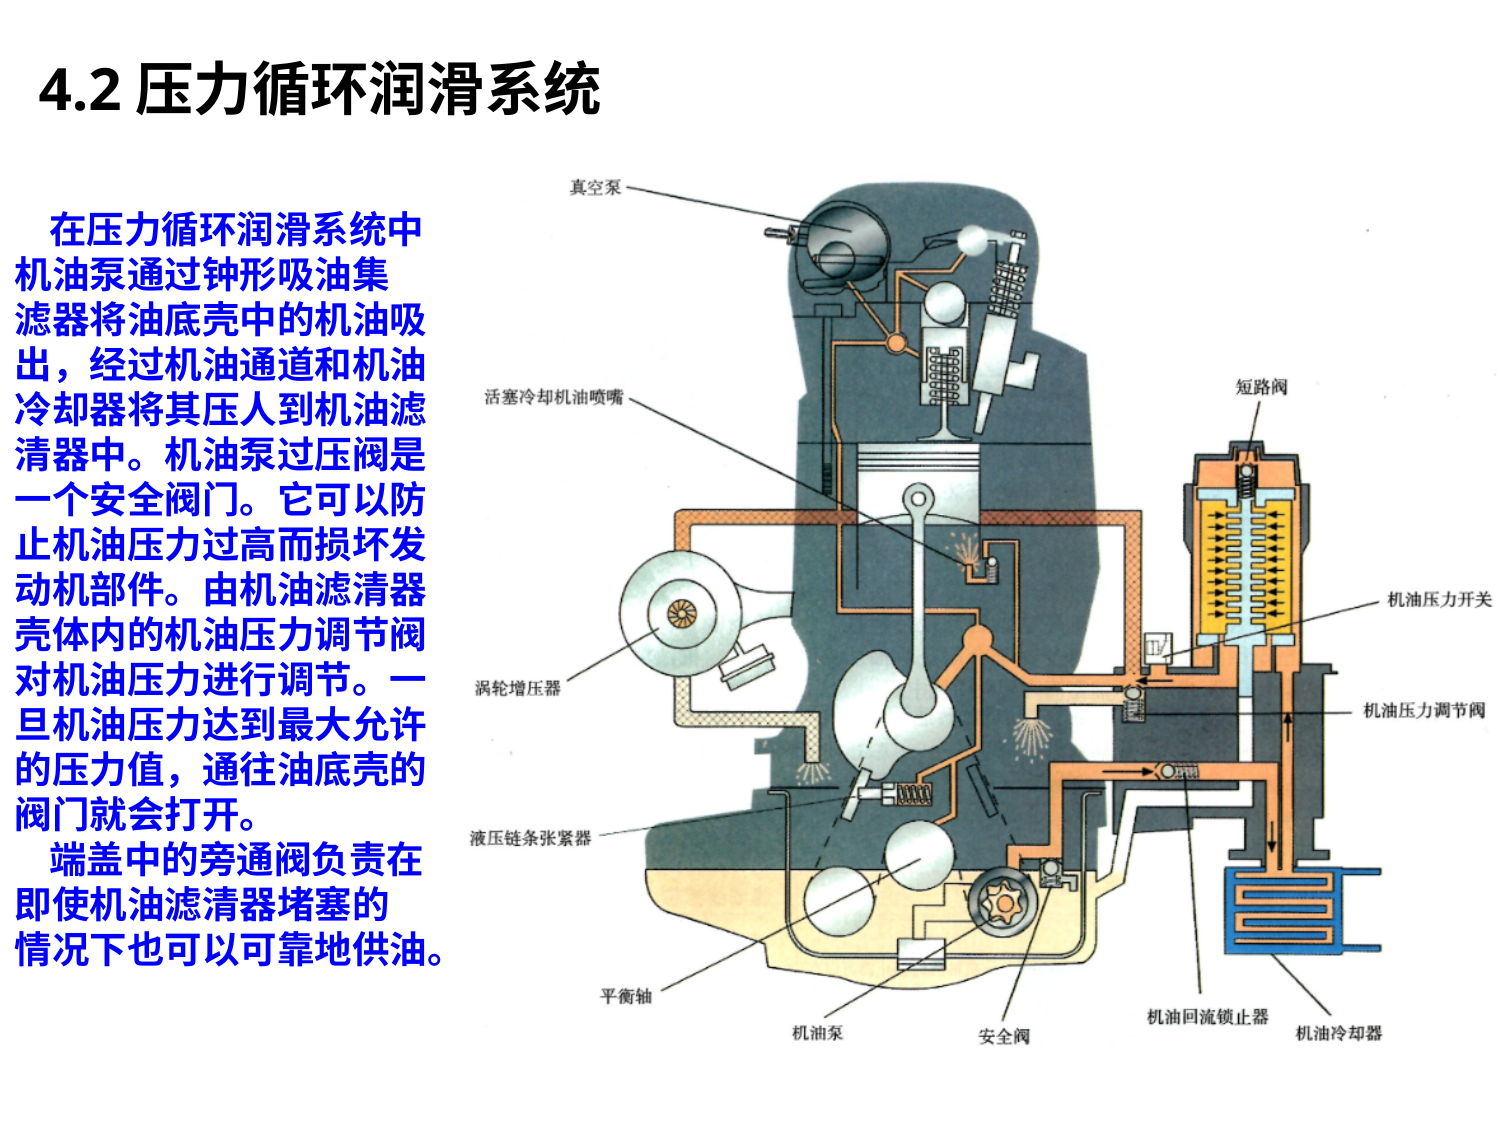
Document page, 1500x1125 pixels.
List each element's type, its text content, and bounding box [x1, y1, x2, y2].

title 4.2压力循环润滑系统 [23, 25, 618, 149]
picture [462, 173, 1500, 1051]
text_box 在压力循环润滑系统中机油泵通过钟形吸油集 滤器将油底壳中的机油吸出，经过机油通道和机油 冷却器将其压人到机油滤清器中。机油泵过压阀是 一个安全阀门。它可以防止机油压力过高而损坏发 动机部件。由机油滤清器壳体内的机油压力调节阀 对机油压力进行调节。一旦机油压力达到最大允许 的压力值，通往油底壳的阀门就会打开。 端盖中的旁通阀负责在即使机油滤清器堵塞的 情况下也可以可靠地供油。 [0, 198, 457, 979]
